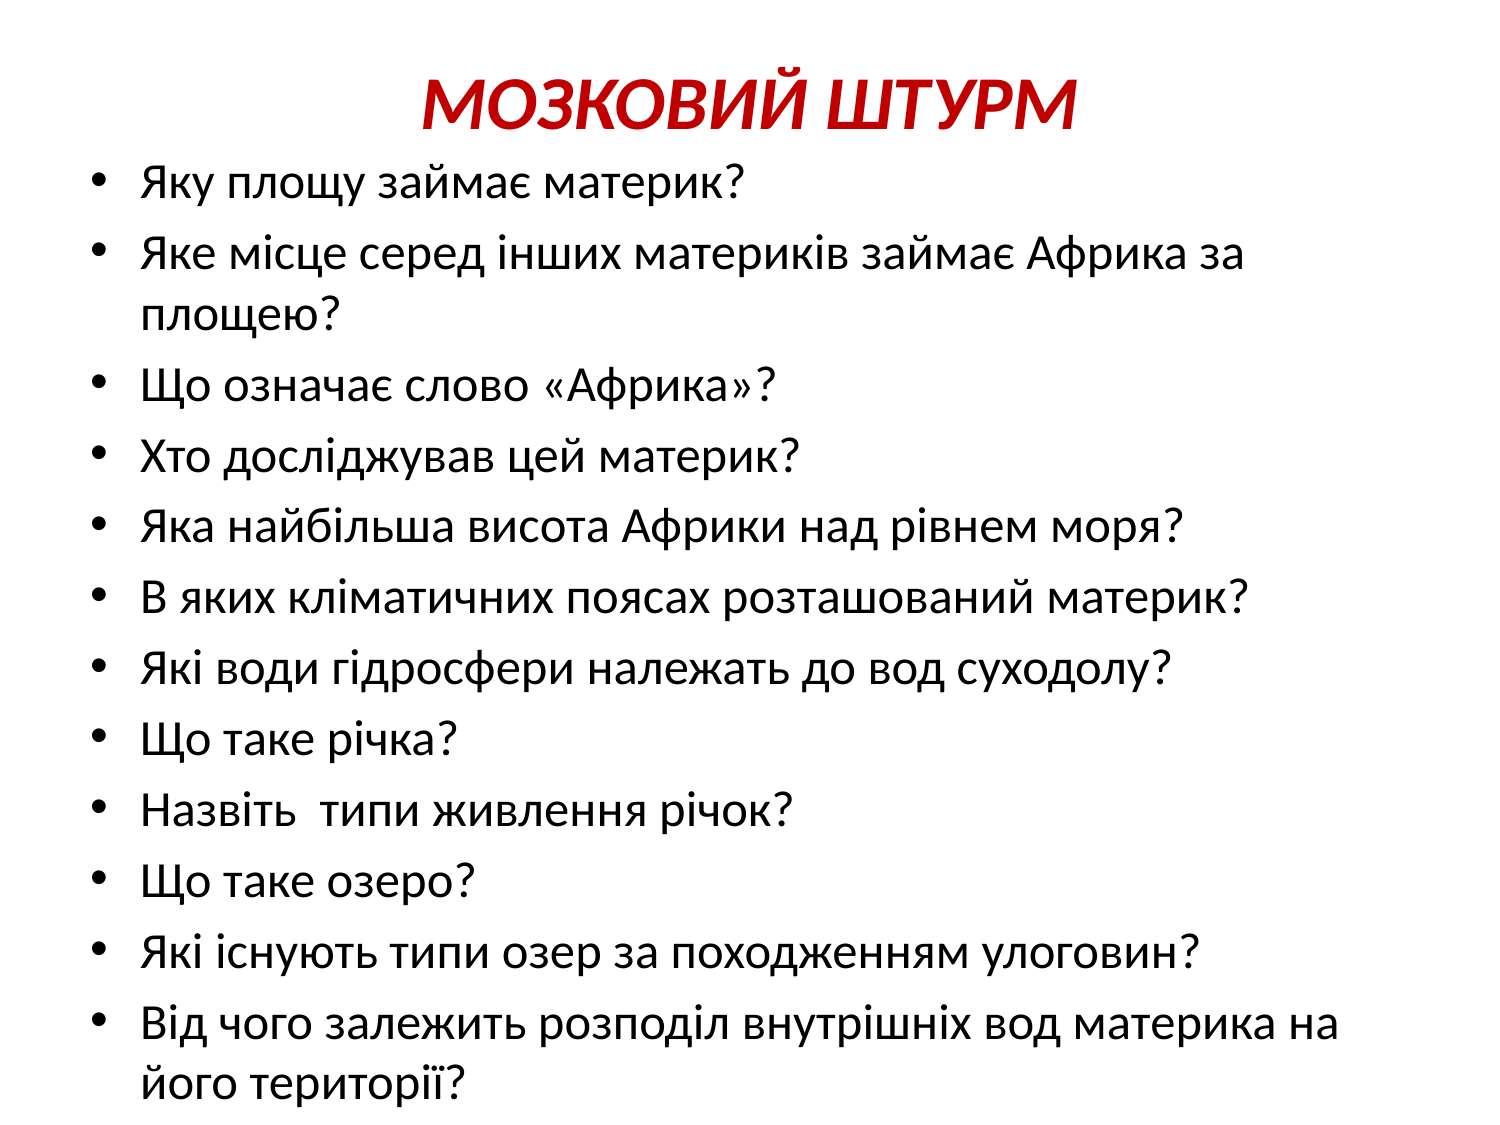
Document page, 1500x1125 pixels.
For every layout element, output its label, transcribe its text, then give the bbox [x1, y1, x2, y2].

title МОЗКОВИЙ ШТУРМ [75, 45, 1425, 140]
list Яку площу займає материк? Яке місце серед інших материків займає Африка за площею? Що означає слово «Африка»? Хто досліджував цей материк? Яка найбільша висота Африки над рівнем моря? В яких кліматичних поясах розташований материк? Які води гідросфери належать до вод суходолу? Що таке річка? Назвіть типи живлення річок? Що таке озеро? Які існують типи озер за походженням улоговин? Від чого залежить розподіл внутрішніх вод материка на його території? [75, 140, 1425, 1125]
